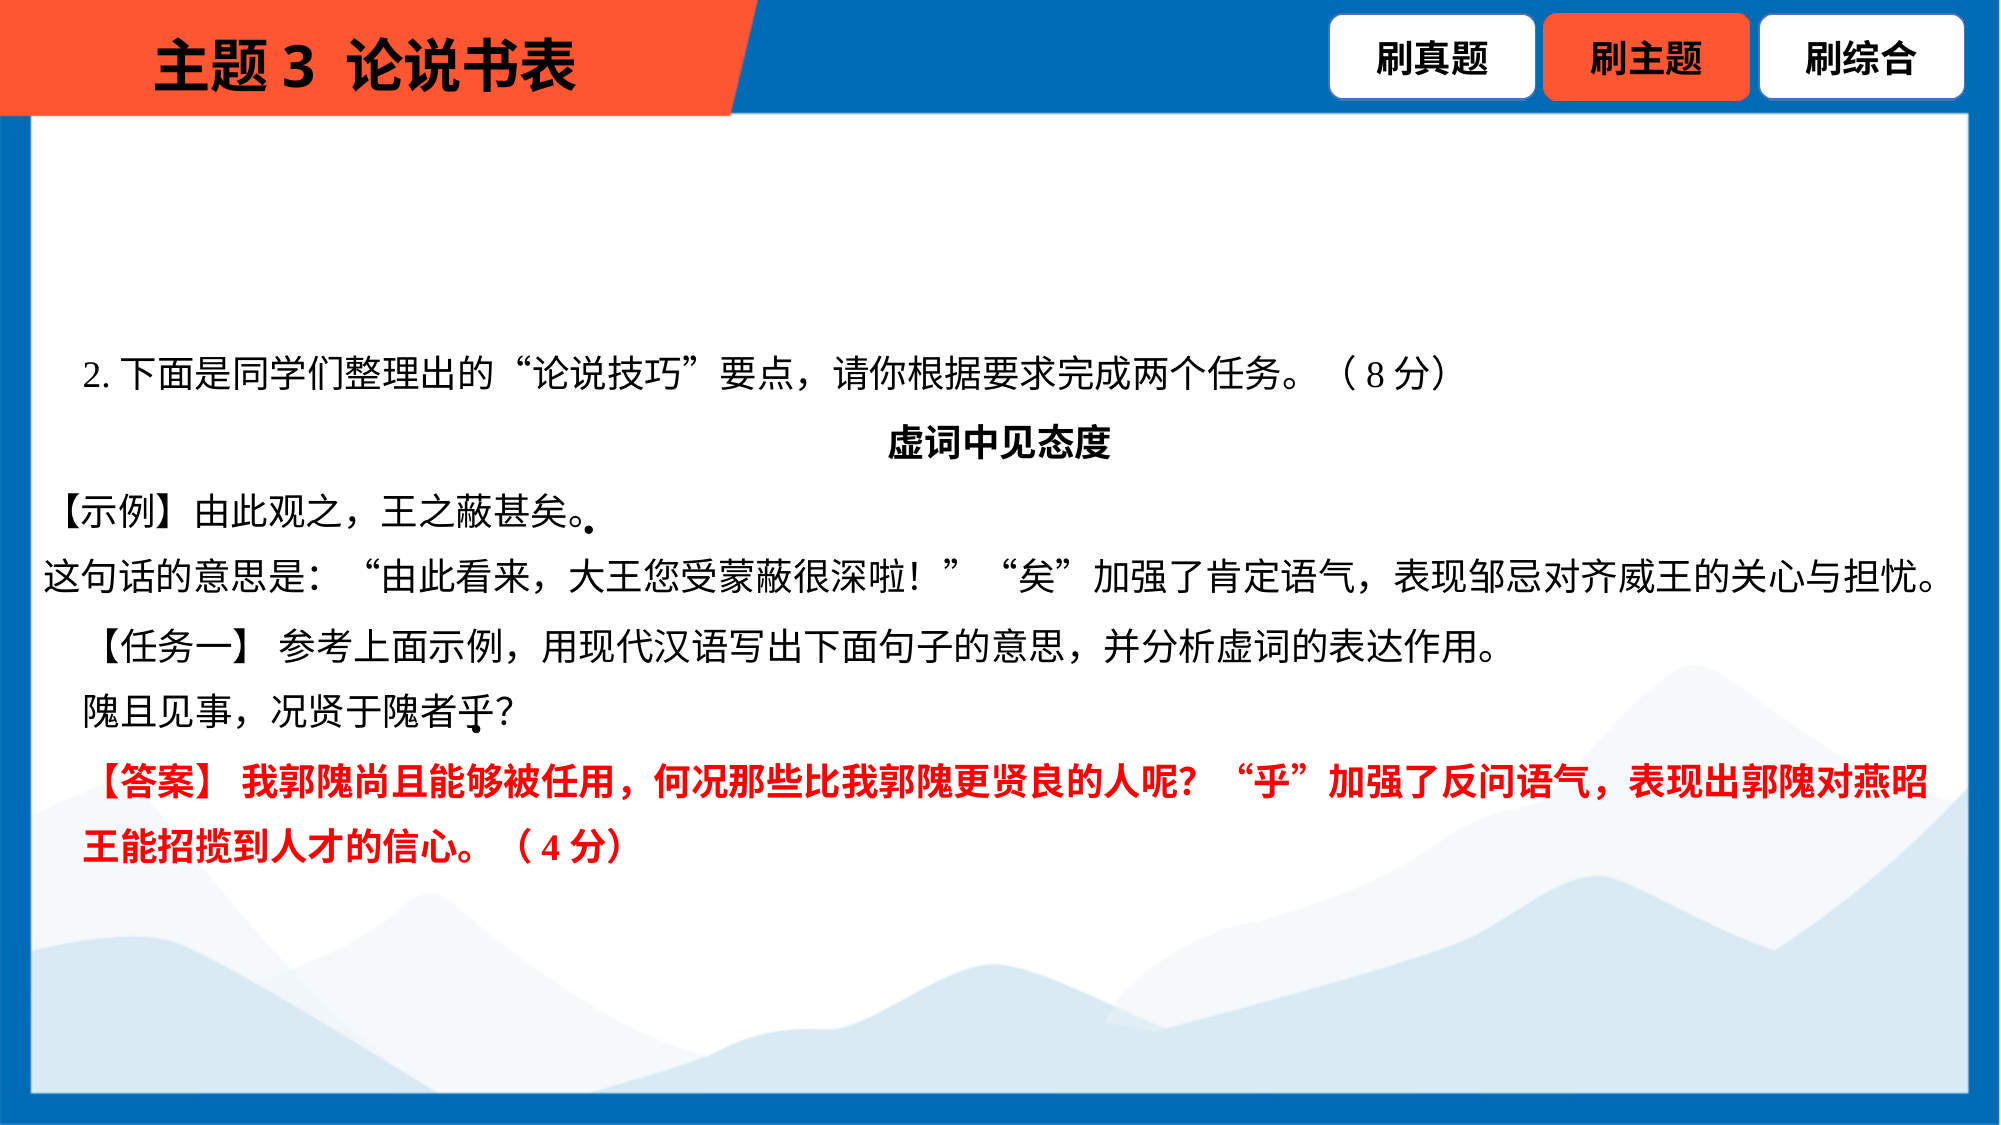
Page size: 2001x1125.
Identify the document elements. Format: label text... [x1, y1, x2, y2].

text_box 虚词中见态度 【示例】由此观之，王之蔽甚矣。 这句话的意思是：“由此看来，大王您受蒙蔽很深啦！”“矣”加强了肯定语气，表现邹忌对齐威王的关心与担忧。 [82, 395, 1917, 591]
text_box [472, 724, 481, 734]
text_box 2.下面是同学们整理出的“论说技巧”要点，请你根据要求完成两个任务。（8分） [82, 329, 1917, 389]
text_box 【任务一】 参考上面示例，用现代汉语写出下面句子的意思，并分析虚词的表达作用。 隗且见事，况贤于隗者乎？ [82, 599, 1917, 726]
text_box 【答案】 我郭隗尚且能够被任用，何况那些比我郭隗更贤良的人呢？“乎”加强了反问语气，表现出郭隗对燕昭 王能招揽到人才的信心。（4分） [82, 734, 1917, 862]
picture [0, 0, 2000, 1125]
text_box [584, 525, 593, 534]
